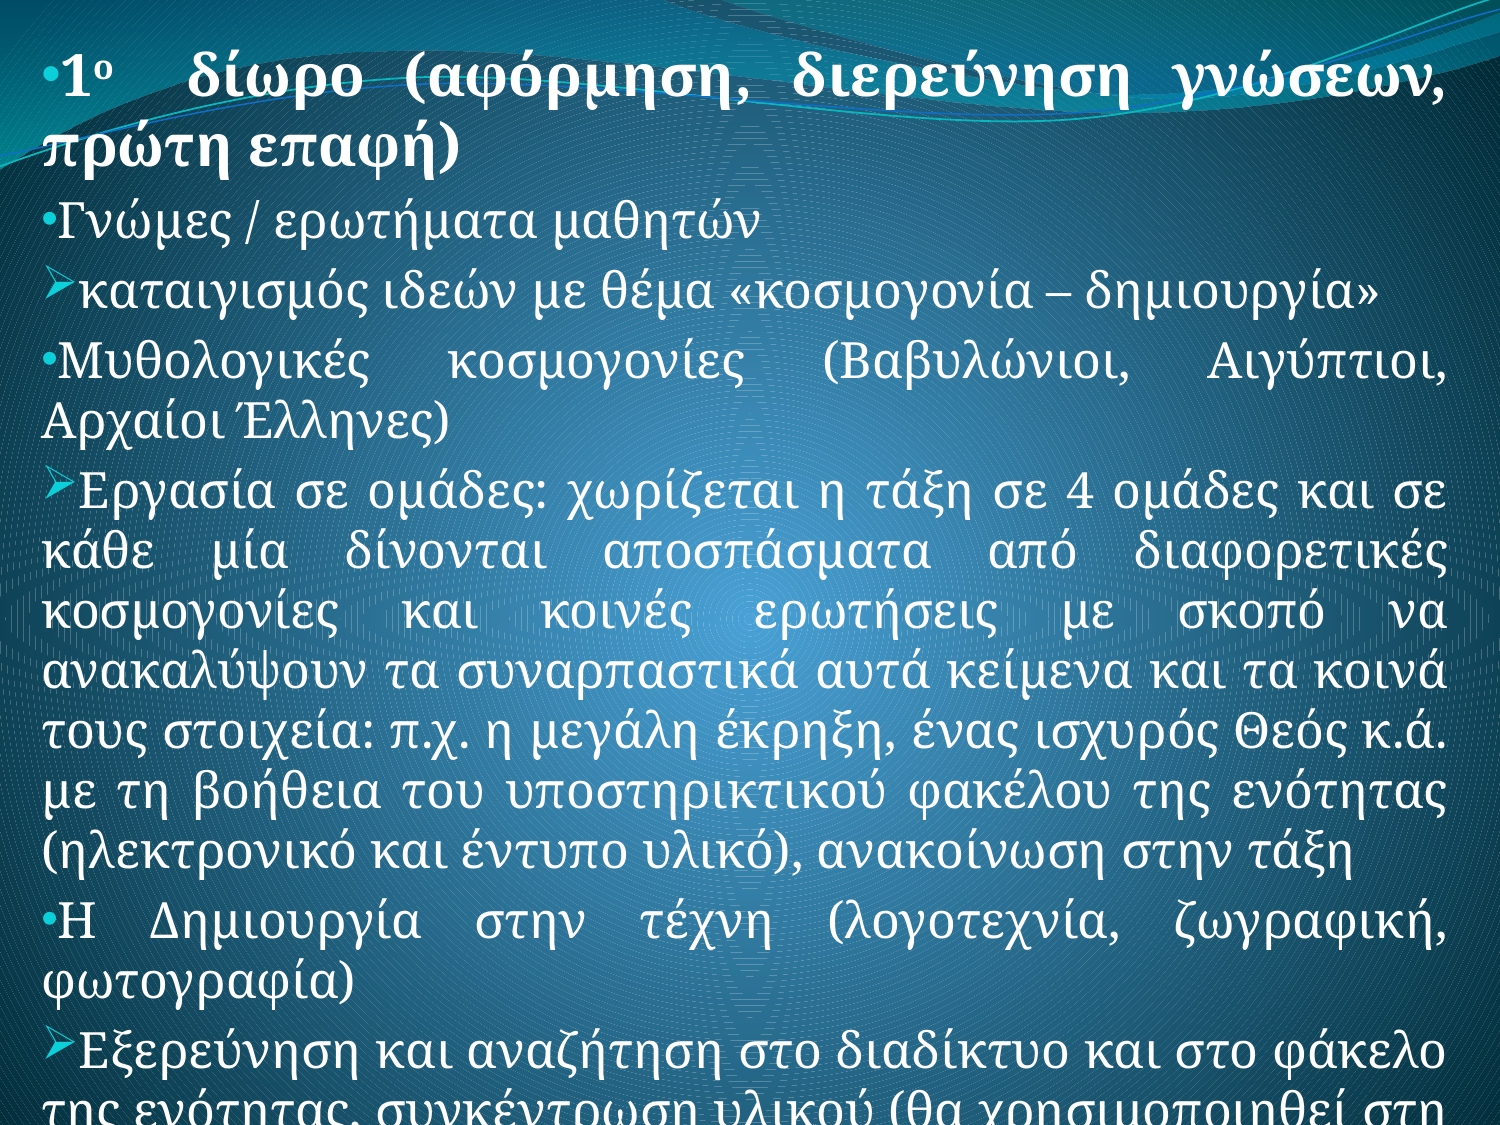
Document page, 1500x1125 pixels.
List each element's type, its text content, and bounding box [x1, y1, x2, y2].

subtitle 1ο δίωρο (αφόρμηση, διερεύνηση γνώσεων, πρώτη επαφή) Γνώμες / ερωτήματα μαθητών καταιγισμός ιδεών με θέμα «κοσμογονία – δημιουργία» Μυθολογικές κοσμογονίες (Βαβυλώνιοι, Αιγύπτιοι, Αρχαίοι Έλληνες) Εργασία σε ομάδες: χωρίζεται η τάξη σε 4 ομάδες και σε κάθε μία δίνονται αποσπάσματα από διαφορετικές κοσμογονίες και κοινές ερωτήσεις με σκοπό να ανακαλύψουν τα συναρπαστικά αυτά κείμενα και τα κοινά τους στοιχεία: π.χ. η μεγάλη έκρηξη, ένας ισχυρός Θεός κ.ά. με τη βοήθεια του υποστηρικτικού φακέλου της ενότητας (ηλεκτρονικό και έντυπο υλικό), ανακοίνωση στην τάξη Η Δημιουργία στην τέχνη (λογοτεχνία, ζωγραφική, φωτογραφία) Εξερεύνηση και αναζήτηση στο διαδίκτυο και στο φάκελο της ενότητας, συγκέντρωση υλικού (θα χρησιμοποιηθεί στη συνέχεια) [41, 30, 1459, 1024]
